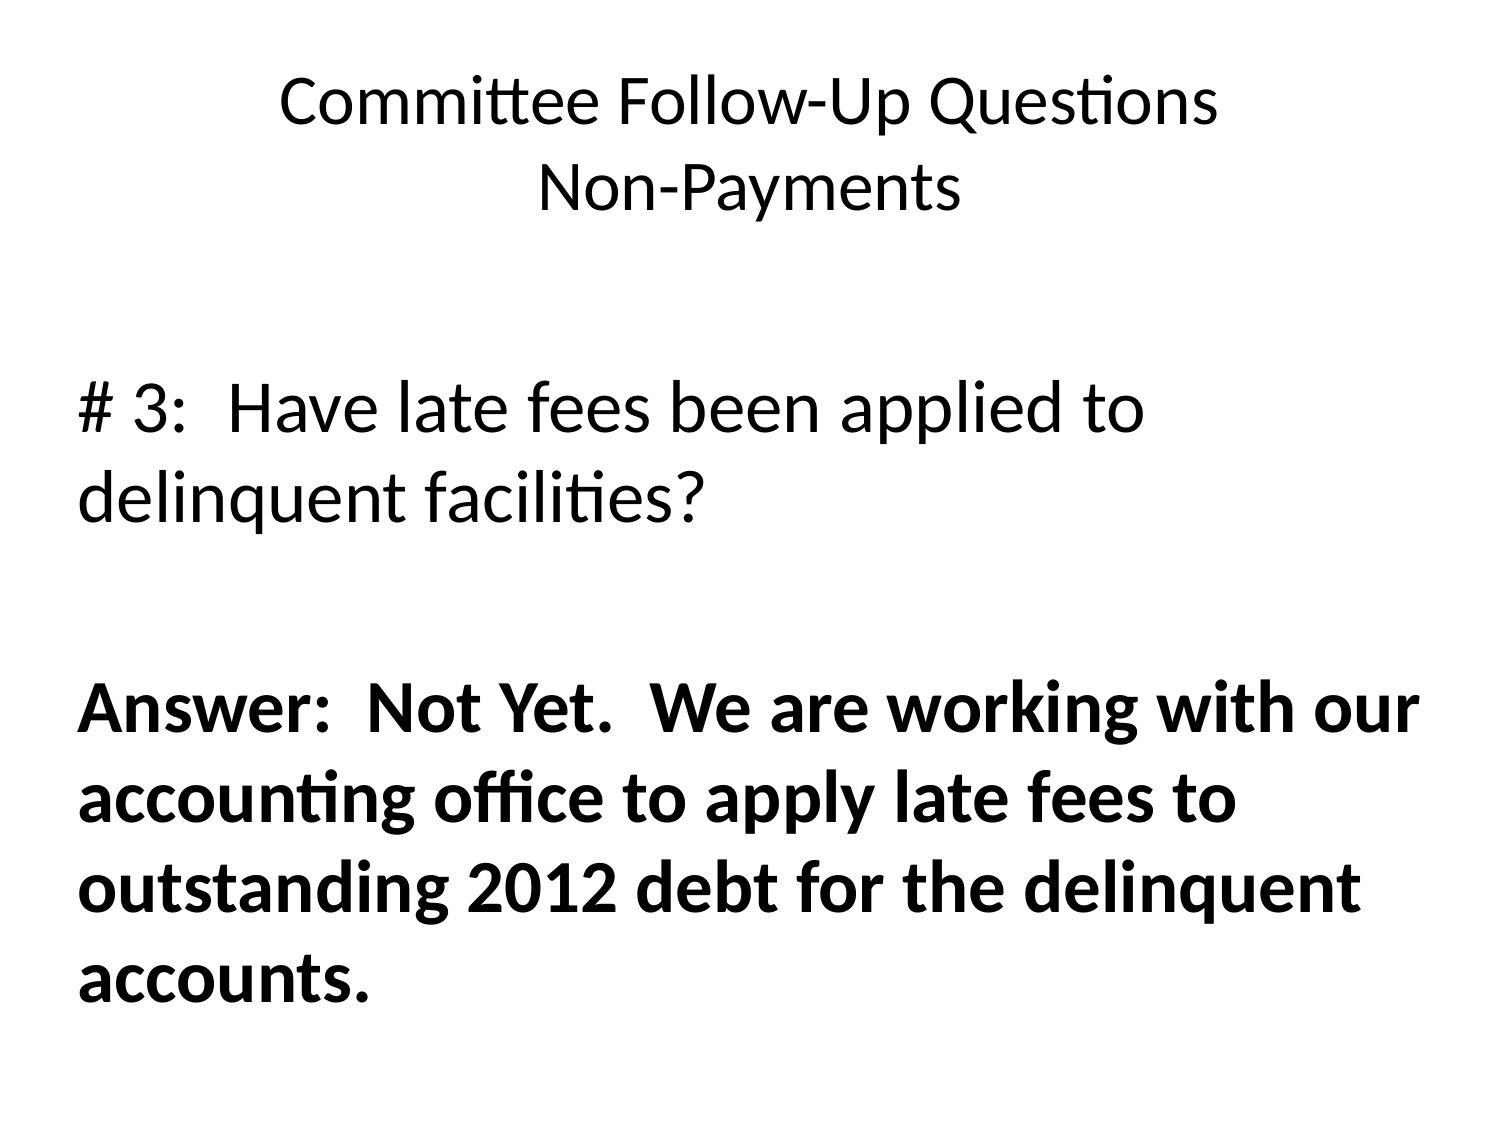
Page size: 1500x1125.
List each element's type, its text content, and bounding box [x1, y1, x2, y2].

title Committee Follow-Up Questions Non-Payments [75, 45, 1425, 233]
list # 3: Have late fees been applied to delinquent facilities? Answer: Not Yet. We are working with our accounting office to apply late fees to outstanding 2012 debt for the delinquent accounts. [62, 350, 1475, 1093]
